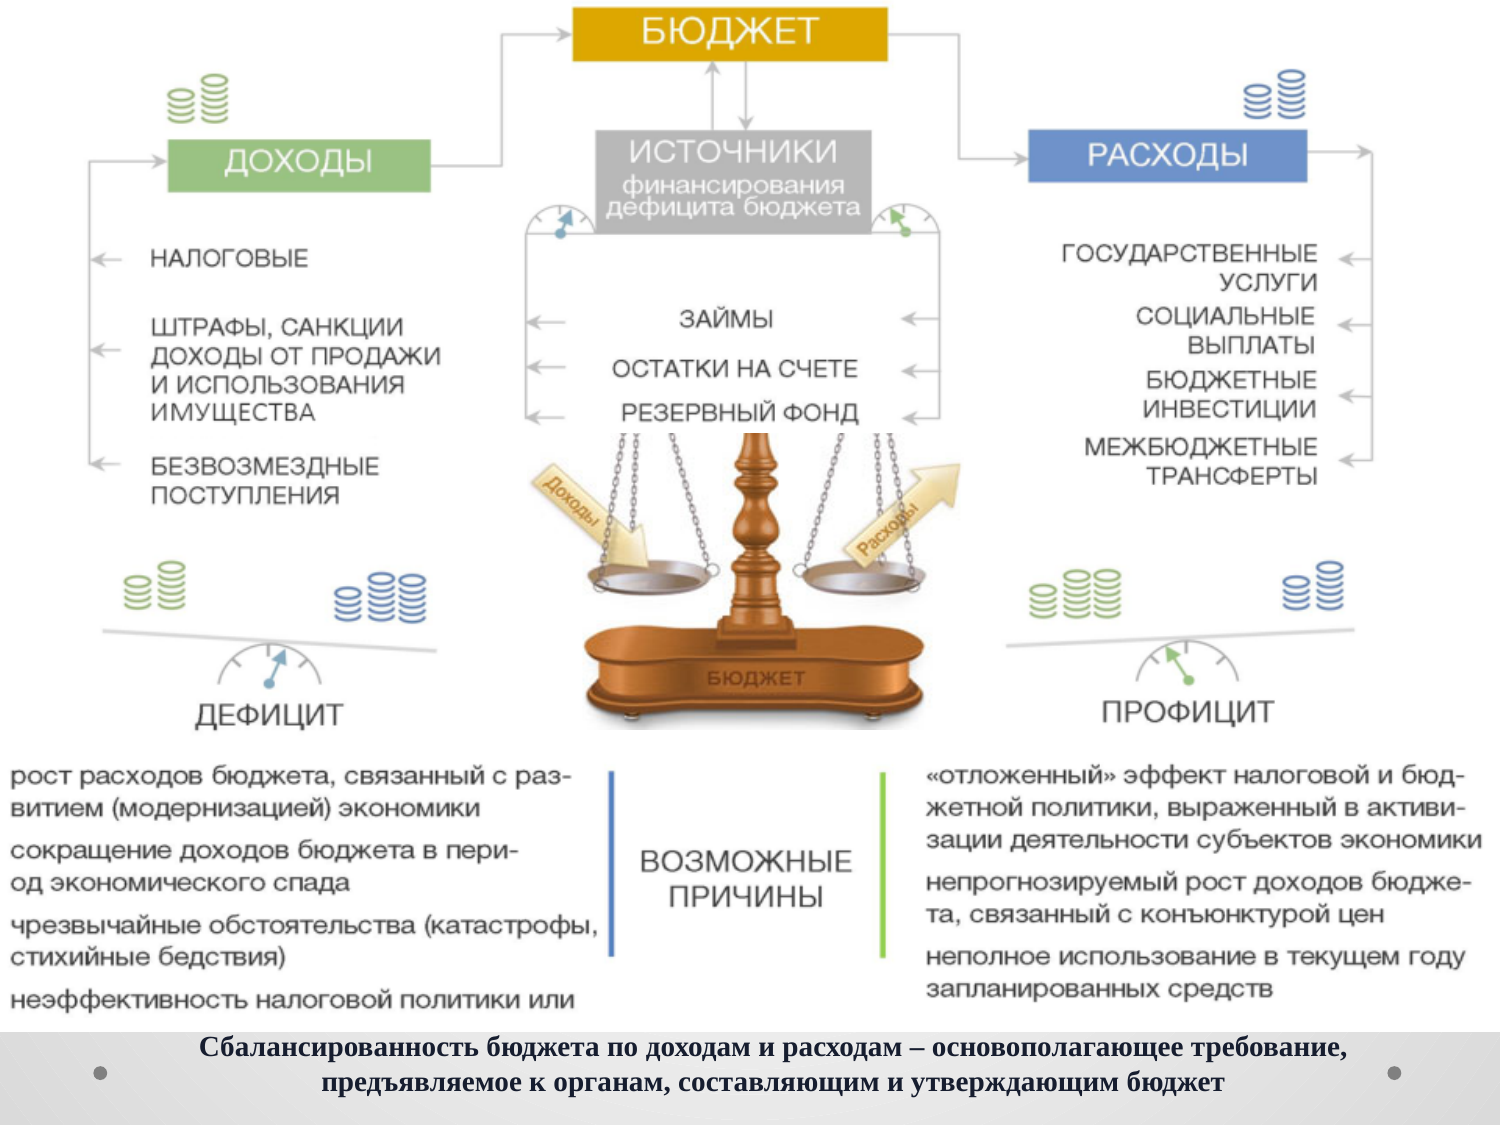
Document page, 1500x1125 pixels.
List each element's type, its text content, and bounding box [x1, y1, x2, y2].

text_box Сбалансированность бюджета по доходам и расходам – основополагающее требование, предъявляемое к органам, составляющим и утверждающим бюджет [105, 1041, 1442, 1125]
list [0, 0, 1500, 1032]
picture [527, 433, 964, 731]
